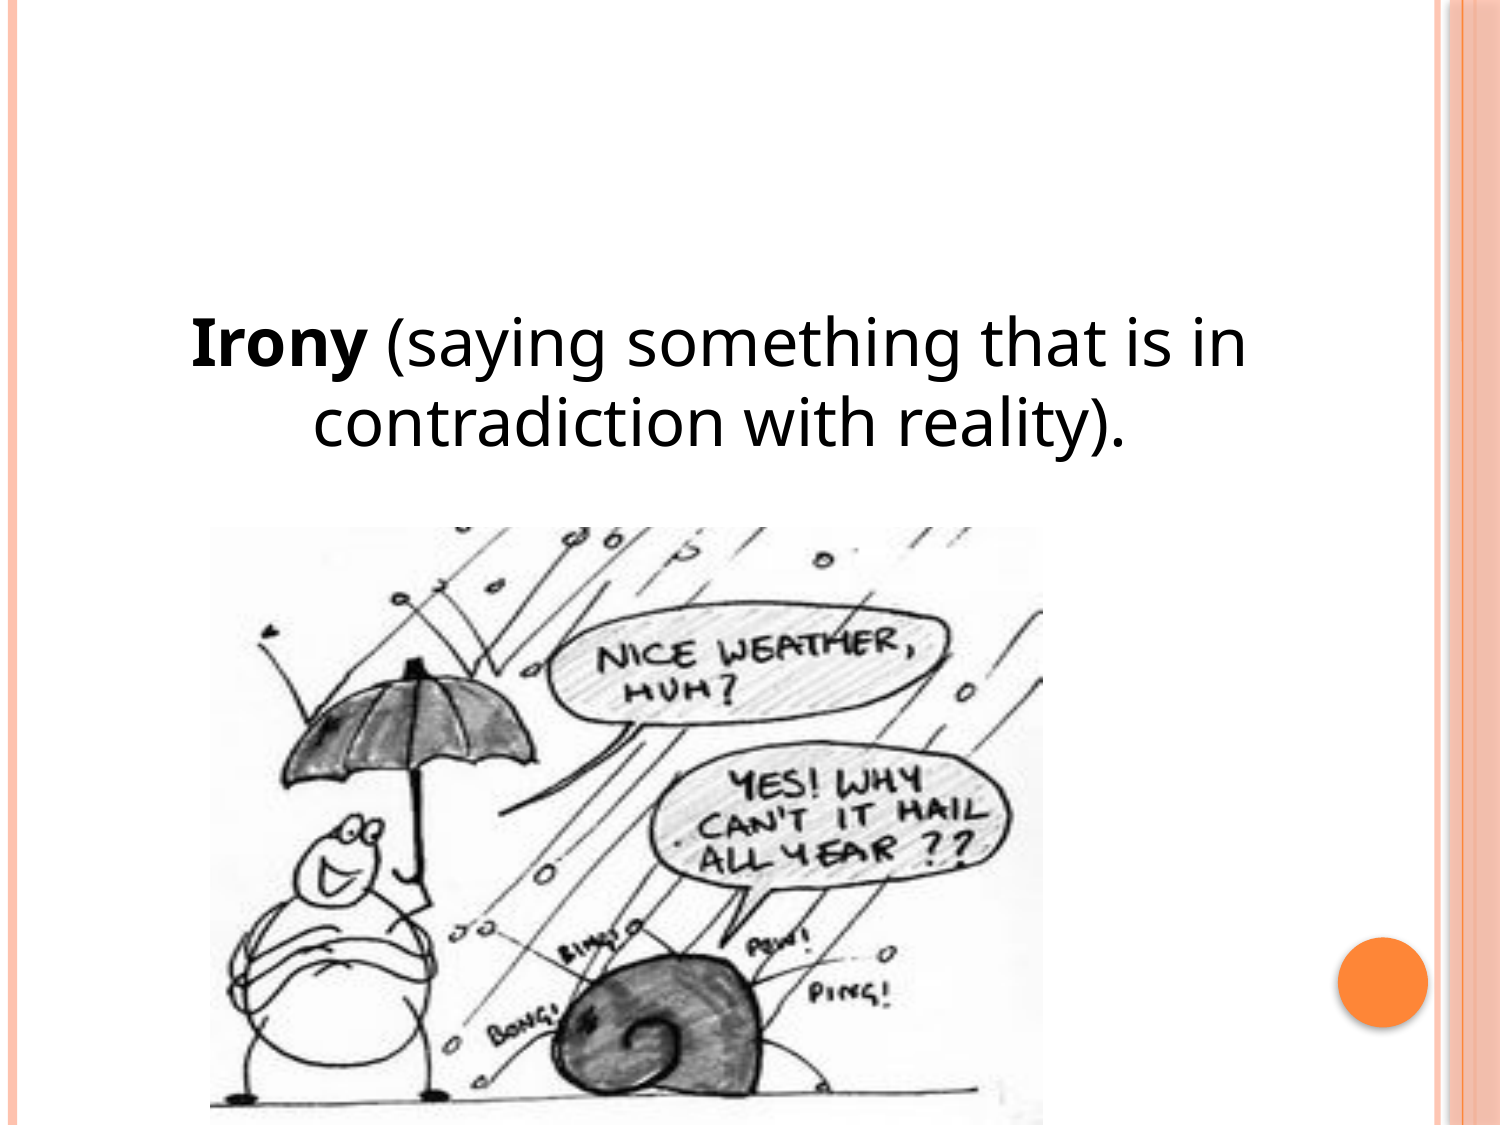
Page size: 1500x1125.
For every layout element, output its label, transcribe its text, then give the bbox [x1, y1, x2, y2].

text_box Irony (saying something that is in contradiction with reality). [163, 292, 1278, 468]
picture [210, 526, 1044, 1125]
